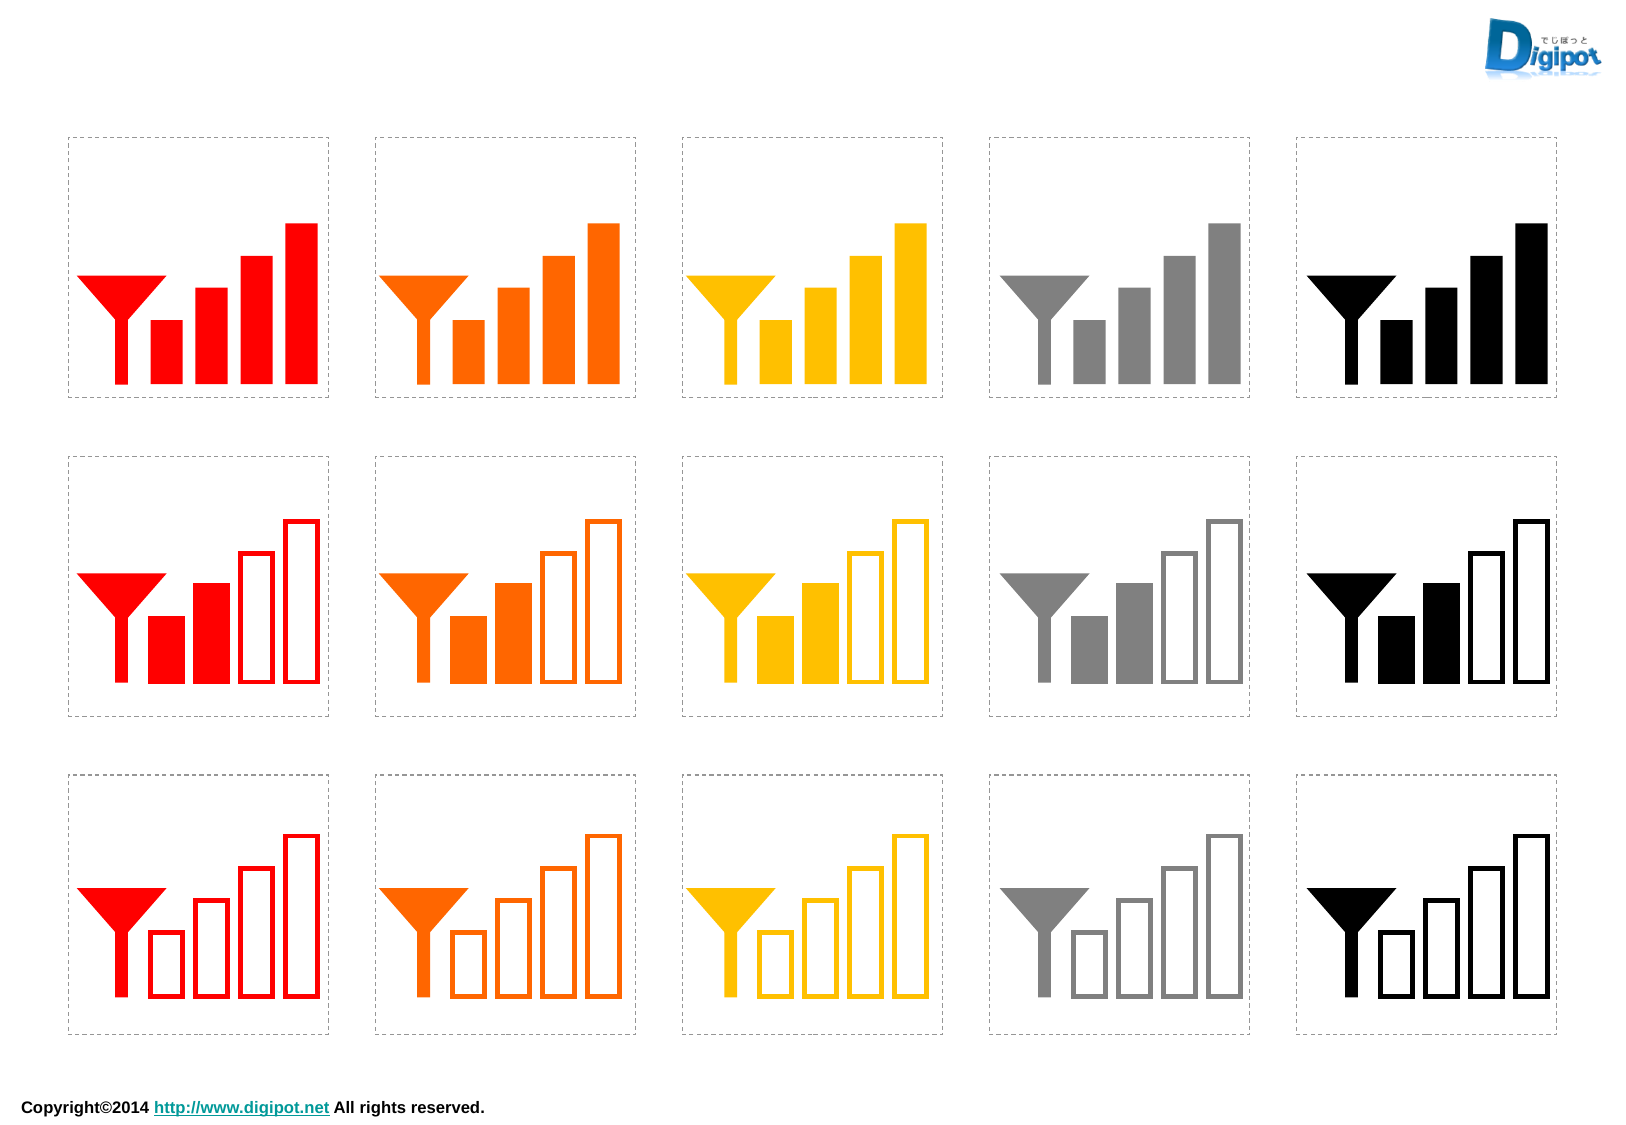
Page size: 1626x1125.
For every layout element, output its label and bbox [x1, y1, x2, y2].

text_box [76, 521, 318, 683]
text_box [999, 223, 1241, 386]
text_box [999, 835, 1241, 998]
text_box [76, 835, 318, 998]
text_box [378, 835, 620, 998]
text_box [1306, 223, 1548, 386]
text_box [685, 223, 927, 386]
text_box [378, 521, 620, 683]
text_box [685, 521, 927, 683]
text_box [378, 223, 620, 386]
text_box [685, 835, 927, 998]
text_box [1306, 835, 1548, 998]
text_box [76, 223, 318, 386]
text_box [1306, 521, 1548, 683]
picture [1485, 18, 1602, 82]
text_box [999, 521, 1241, 683]
